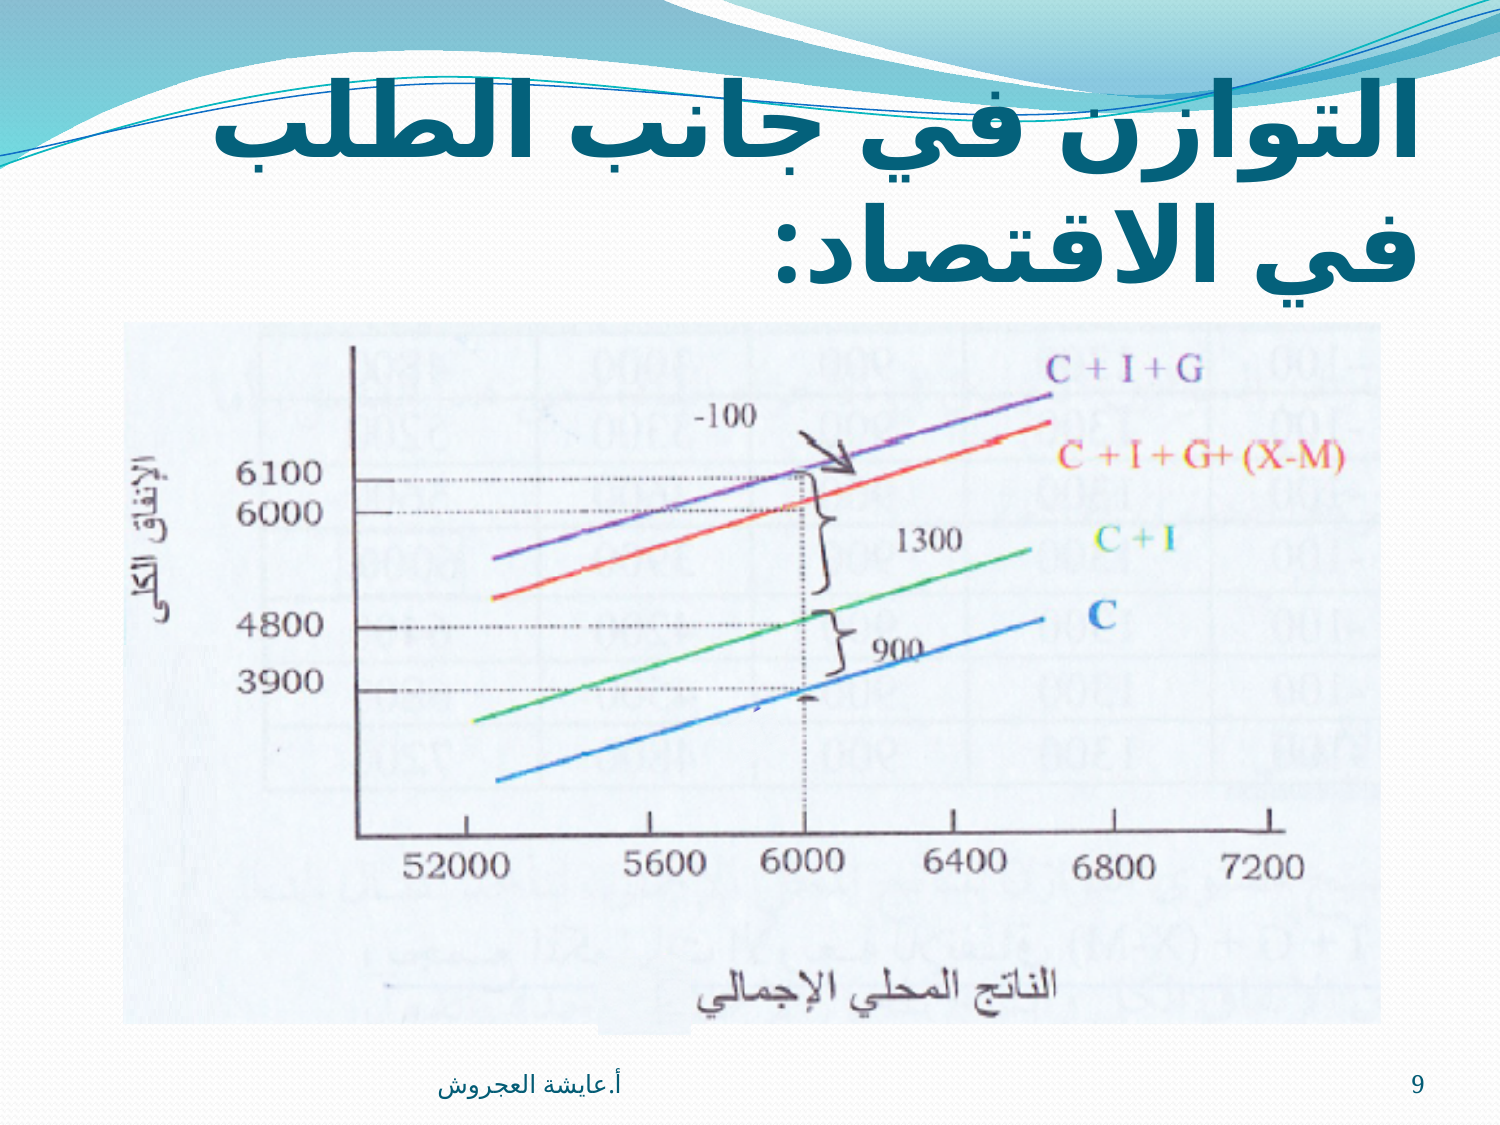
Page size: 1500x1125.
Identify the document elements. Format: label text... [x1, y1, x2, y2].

slide_number 9 [1299, 1042, 1425, 1103]
picture [401, 43, 1104, 1125]
title التوازن في جانب الطلب في الاقتصاد: [1111, 115, 1425, 303]
title التوازن في جانب الطلب في الاقتصاد: [75, 115, 394, 303]
picture [1109, 323, 1380, 1023]
picture [123, 323, 396, 1024]
picture [413, 133, 434, 143]
